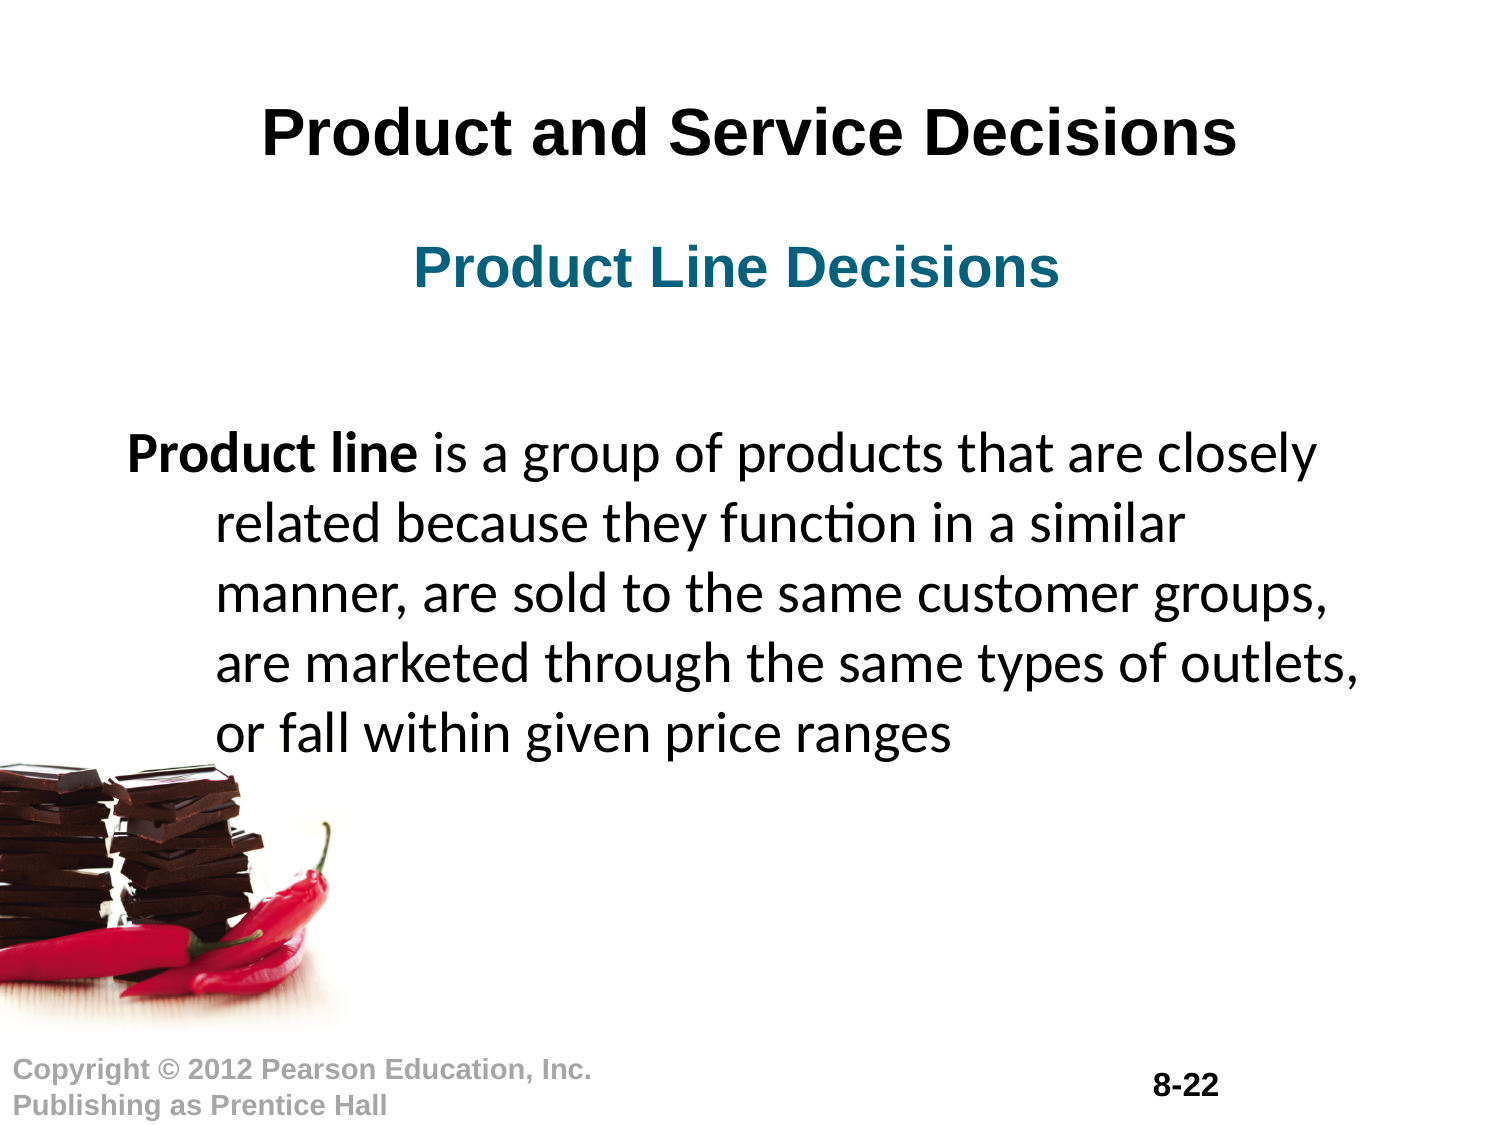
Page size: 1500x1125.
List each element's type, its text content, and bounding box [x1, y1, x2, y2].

title Product and Service Decisions [112, 37, 1388, 226]
list Product line is a group of products that are closely related because they function in a similar manner, are sold to the same customer groups, are marketed through the same types of outlets, or fall within given price ranges [112, 324, 1388, 1001]
picture [0, 737, 361, 1038]
list Product Line Decisions [149, 237, 1326, 301]
